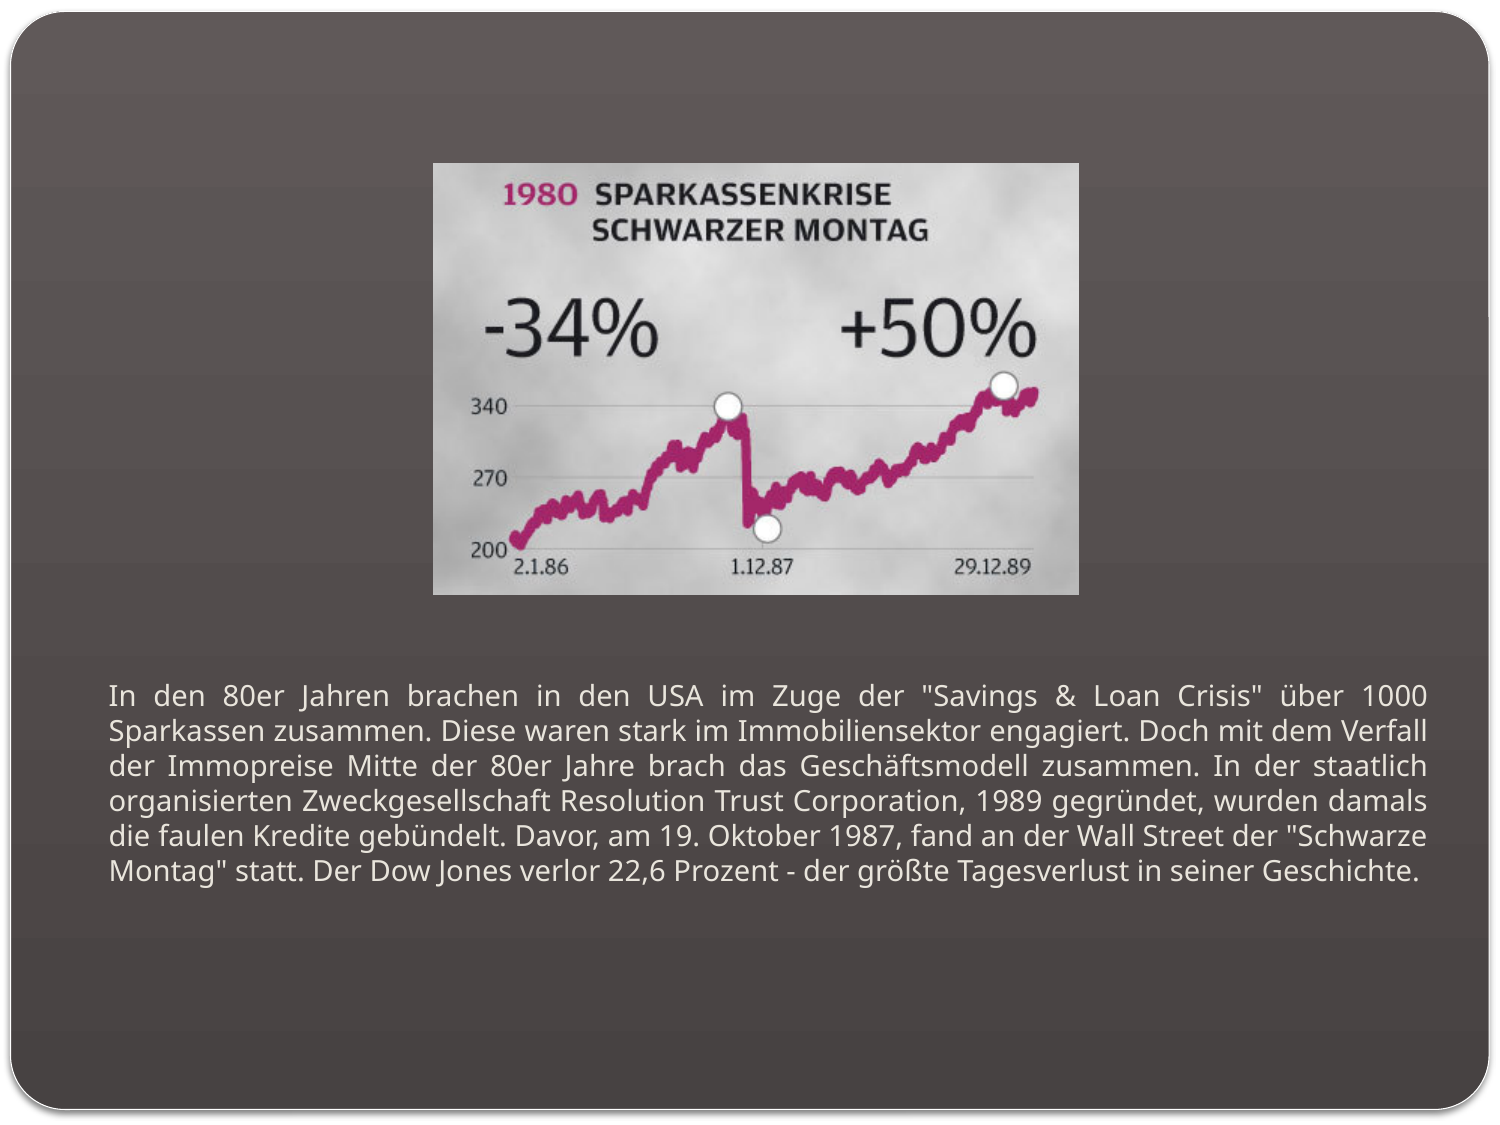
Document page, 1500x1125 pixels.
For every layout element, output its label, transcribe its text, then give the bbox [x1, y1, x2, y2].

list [433, 163, 1079, 595]
title In den 80er Jahren brachen in den USA im Zuge der "Savings & Loan Crisis" über 1000 Sparkassen zusammen. Diese waren stark im Immobiliensektor engagiert. Doch mit dem Verfall der Immopreise Mitte der 80er Jahre brach das Geschäftsmodell zusammen. In der staatlich organisierten Zweckgesellschaft Resolution Trust Corporation, 1989 gegründet, wurden damals die faulen Kredite gebündelt. Davor, am 19. Oktober 1987, fand an der Wall Street der "Schwarze Montag" statt. Der Dow Jones verlor 22,6 Prozent - der größte Tagesverlust in seiner Geschichte. [93, 644, 1444, 903]
